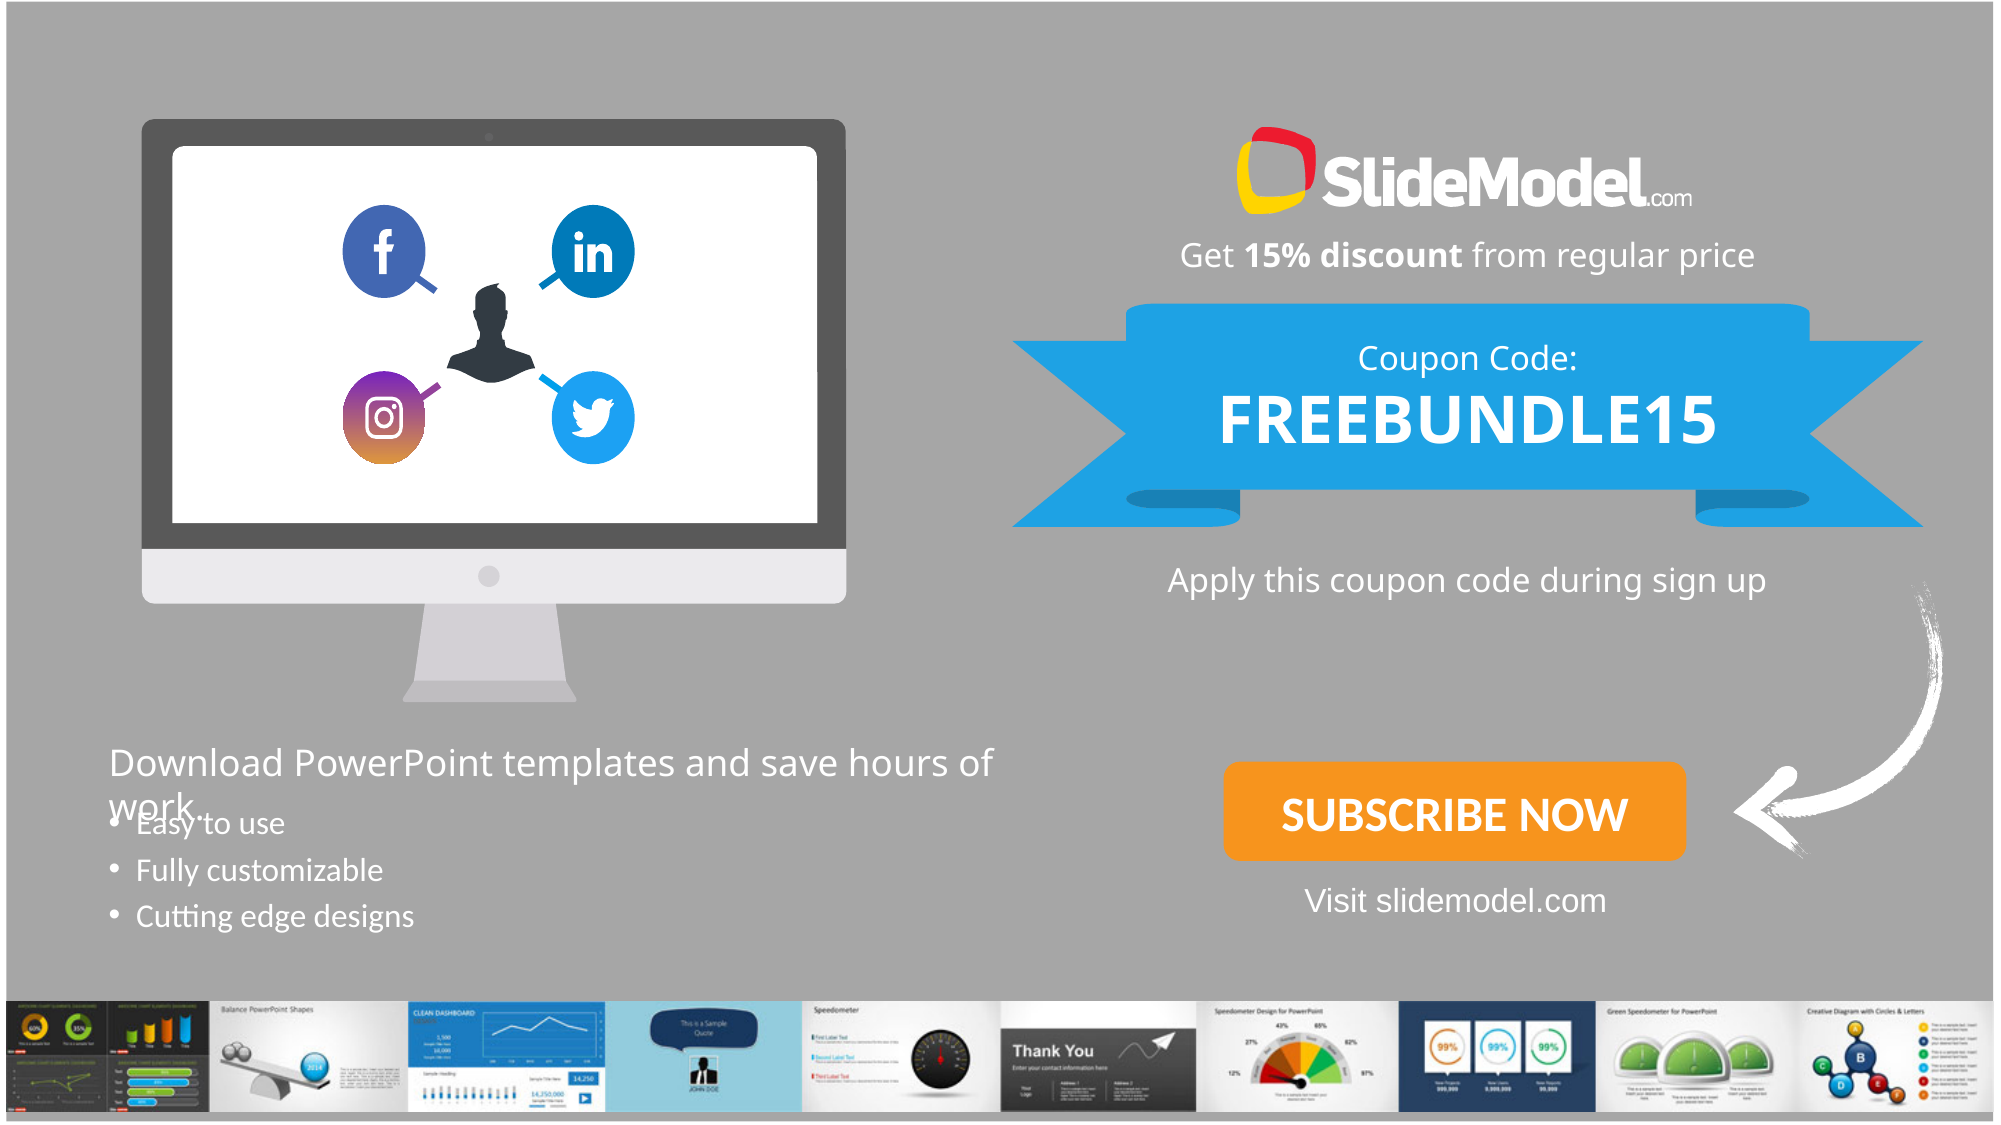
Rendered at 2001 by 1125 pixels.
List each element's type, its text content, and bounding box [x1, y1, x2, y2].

text_box Easy to use Fully customizable Cutting edge designs [93, 836, 864, 942]
picture [6, 1001, 1994, 1112]
text_box Visit slidemodel.com [1247, 874, 1665, 925]
text_box Coupon Code: FREEBUNDLE15 [1172, 330, 1764, 465]
picture [1236, 127, 1692, 214]
text_box Get 15% discount from regular price [1058, 227, 1878, 282]
text_box [5, 1, 1994, 1122]
text_box [1923, 587, 1932, 601]
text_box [342, 204, 635, 465]
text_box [141, 119, 847, 703]
text_box Download PowerPoint templates and save hours of work. [93, 731, 1059, 836]
text_box [1012, 303, 1924, 527]
text_box SUBSCRIBE NOW [1222, 760, 1688, 862]
text_box [1733, 594, 1944, 860]
text_box Apply this coupon code during sign up [1129, 551, 1807, 607]
